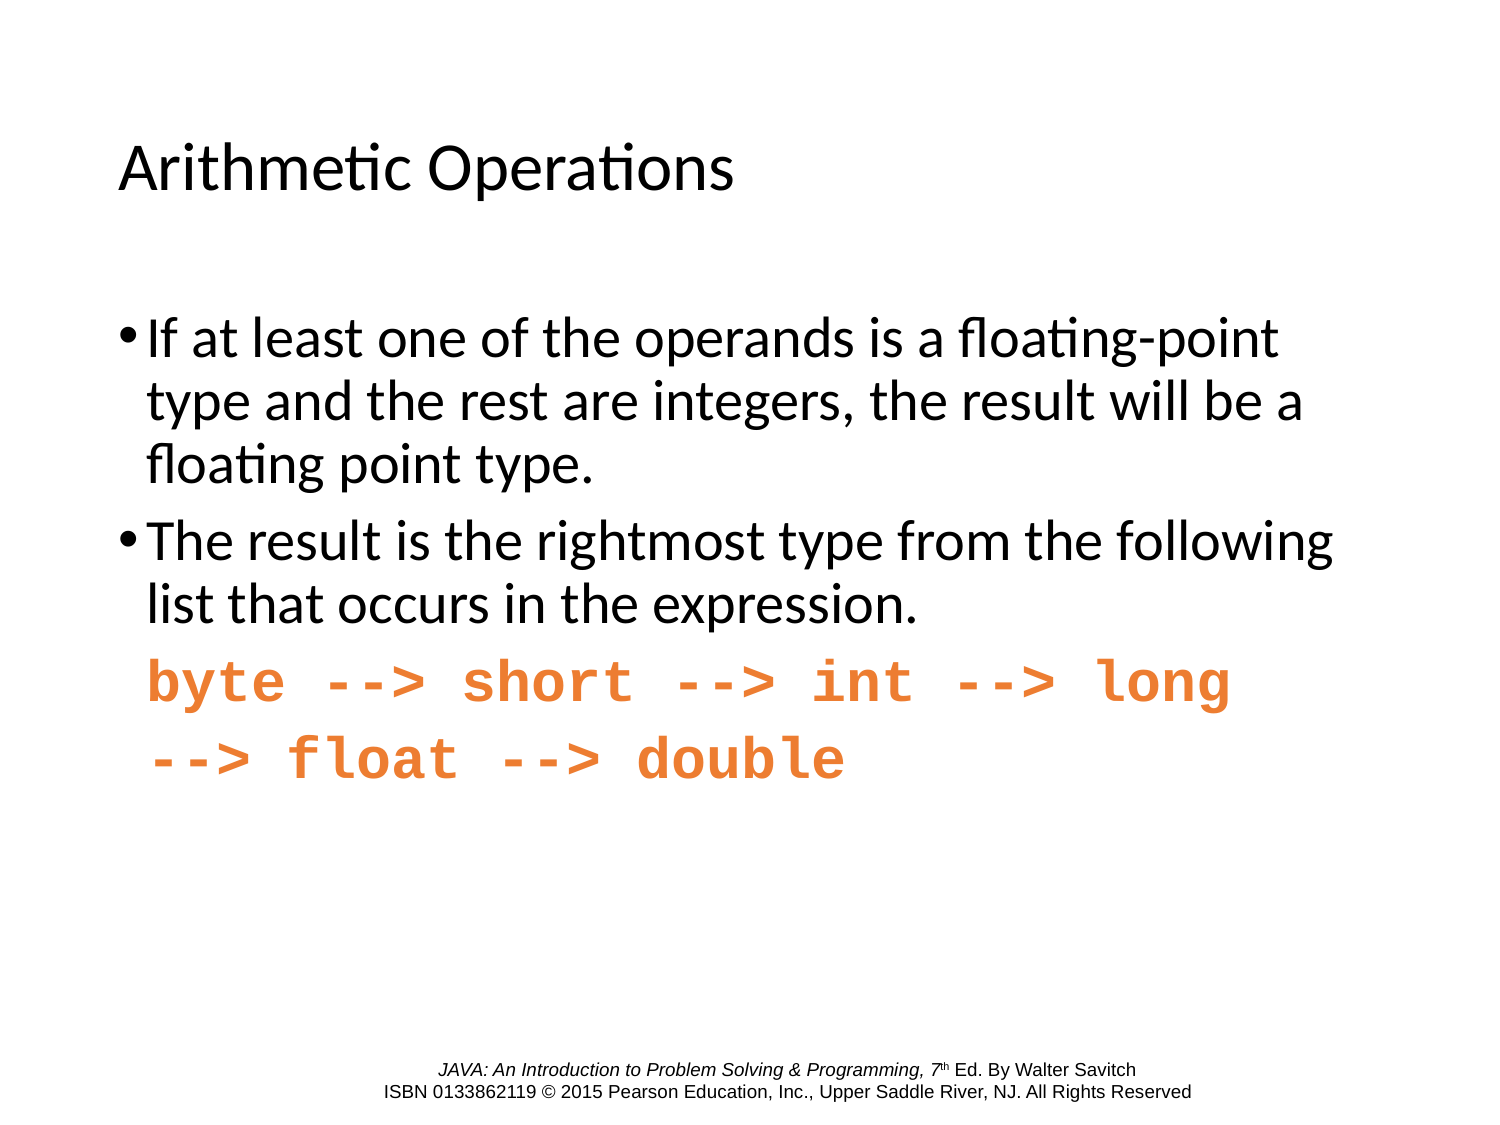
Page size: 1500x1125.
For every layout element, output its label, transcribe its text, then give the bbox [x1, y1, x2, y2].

list If at least one of the operands is a floating-point type and the rest are integers, the result will be a floating point type. The result is the rightmost type from the following list that occurs in the expression. byte --> short --> int --> long --> float --> double [103, 299, 1397, 1014]
title Arithmetic Operations [103, 59, 1397, 278]
